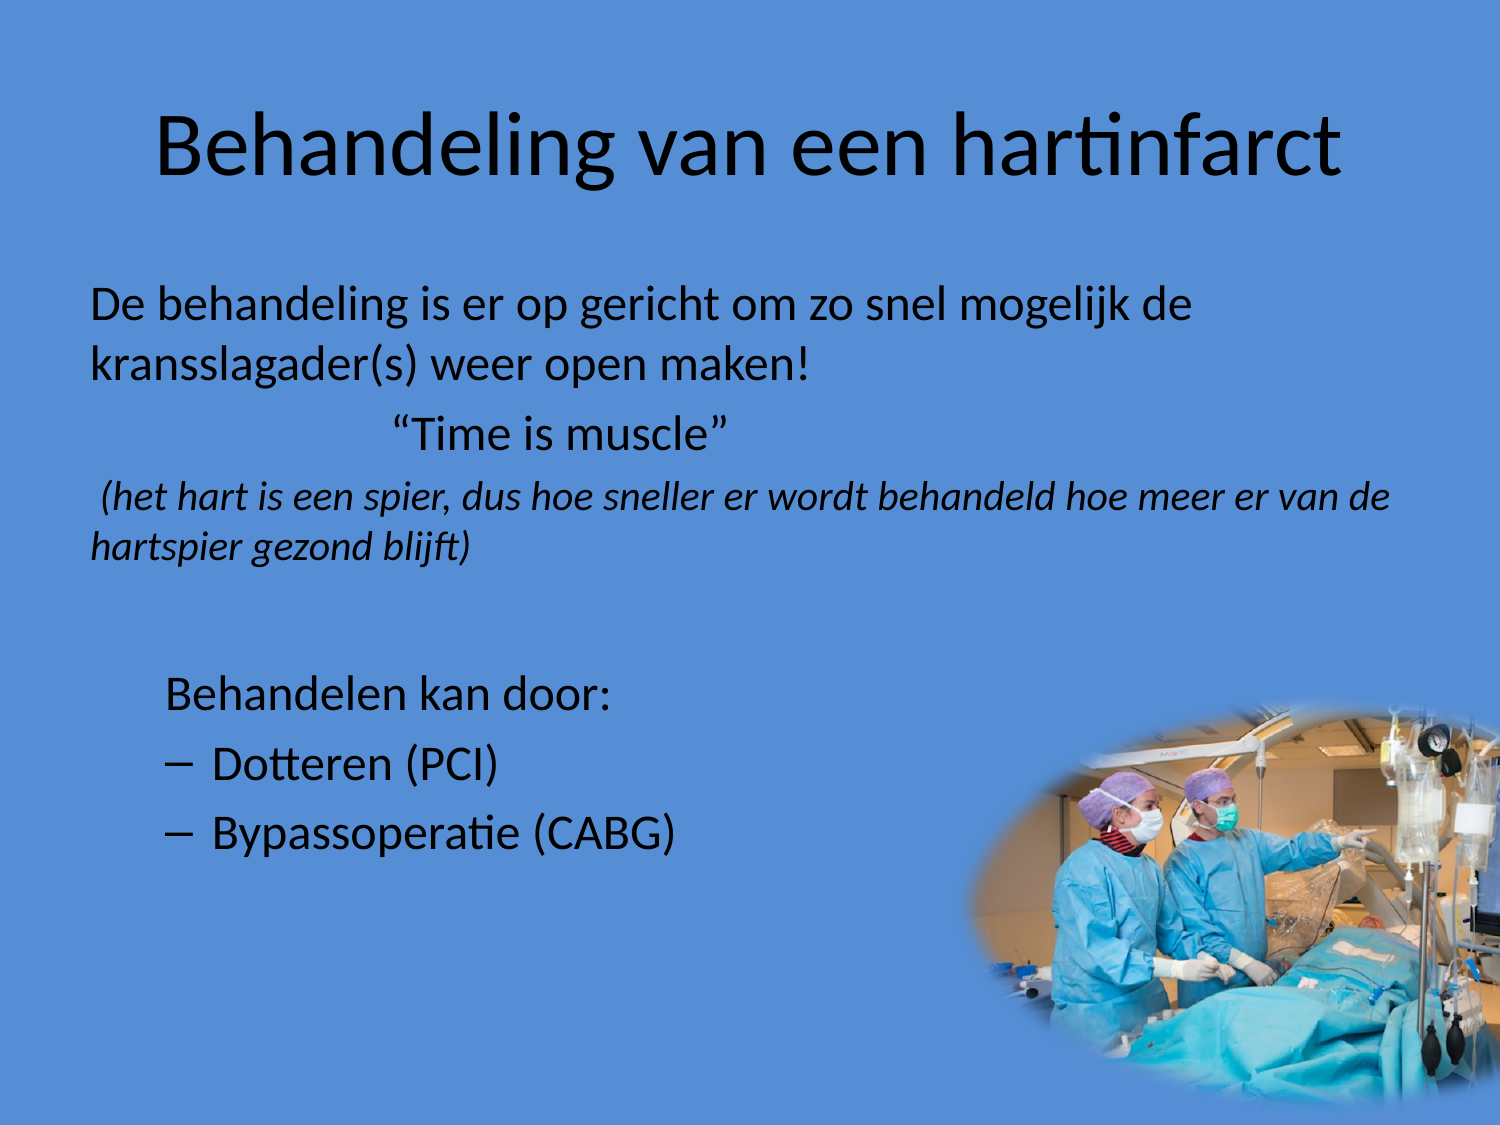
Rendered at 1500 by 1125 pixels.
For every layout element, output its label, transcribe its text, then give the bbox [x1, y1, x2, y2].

title Behandeling van een hartinfarct [75, 45, 1425, 233]
list De behandeling is er op gericht om zo snel mogelijk de kransslagader(s) weer open maken! “Time is muscle” (het hart is een spier, dus hoe sneller er wordt behandeld hoe meer er van de hartspier gezond blijft) Behandelen kan door: Dotteren (PCI) Bypassoperatie (CABG) [75, 262, 1425, 1005]
picture [950, 692, 1500, 1117]
